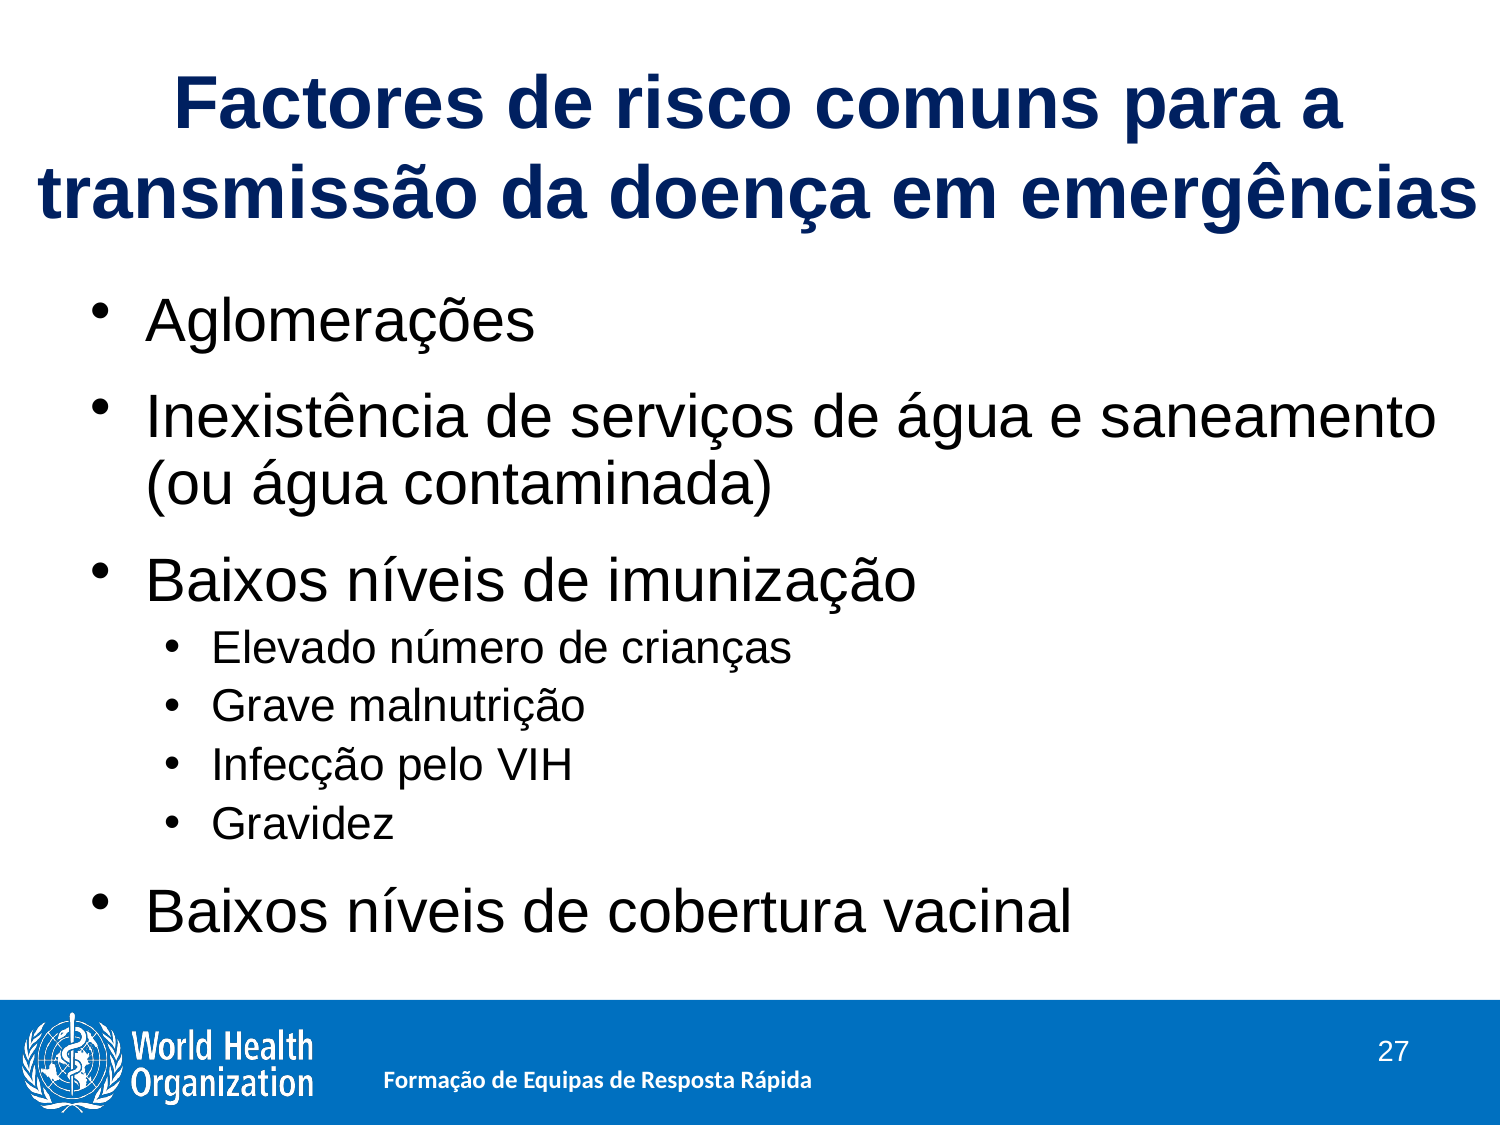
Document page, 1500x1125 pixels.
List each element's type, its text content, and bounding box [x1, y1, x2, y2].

title Factores de risco comuns para a transmissão da doença em emergências [17, 30, 1500, 256]
slide_number 27 [1074, 1024, 1425, 1103]
list Aglomerações Inexistência de serviços de água e saneamento (ou água contaminada) Baixos níveis de imunização Elevado número de crianças Grave malnutrição Infecção pelo VIH Gravidez Baixos níveis de cobertura vacinal [74, 280, 1483, 1024]
picture [21, 1012, 313, 1113]
